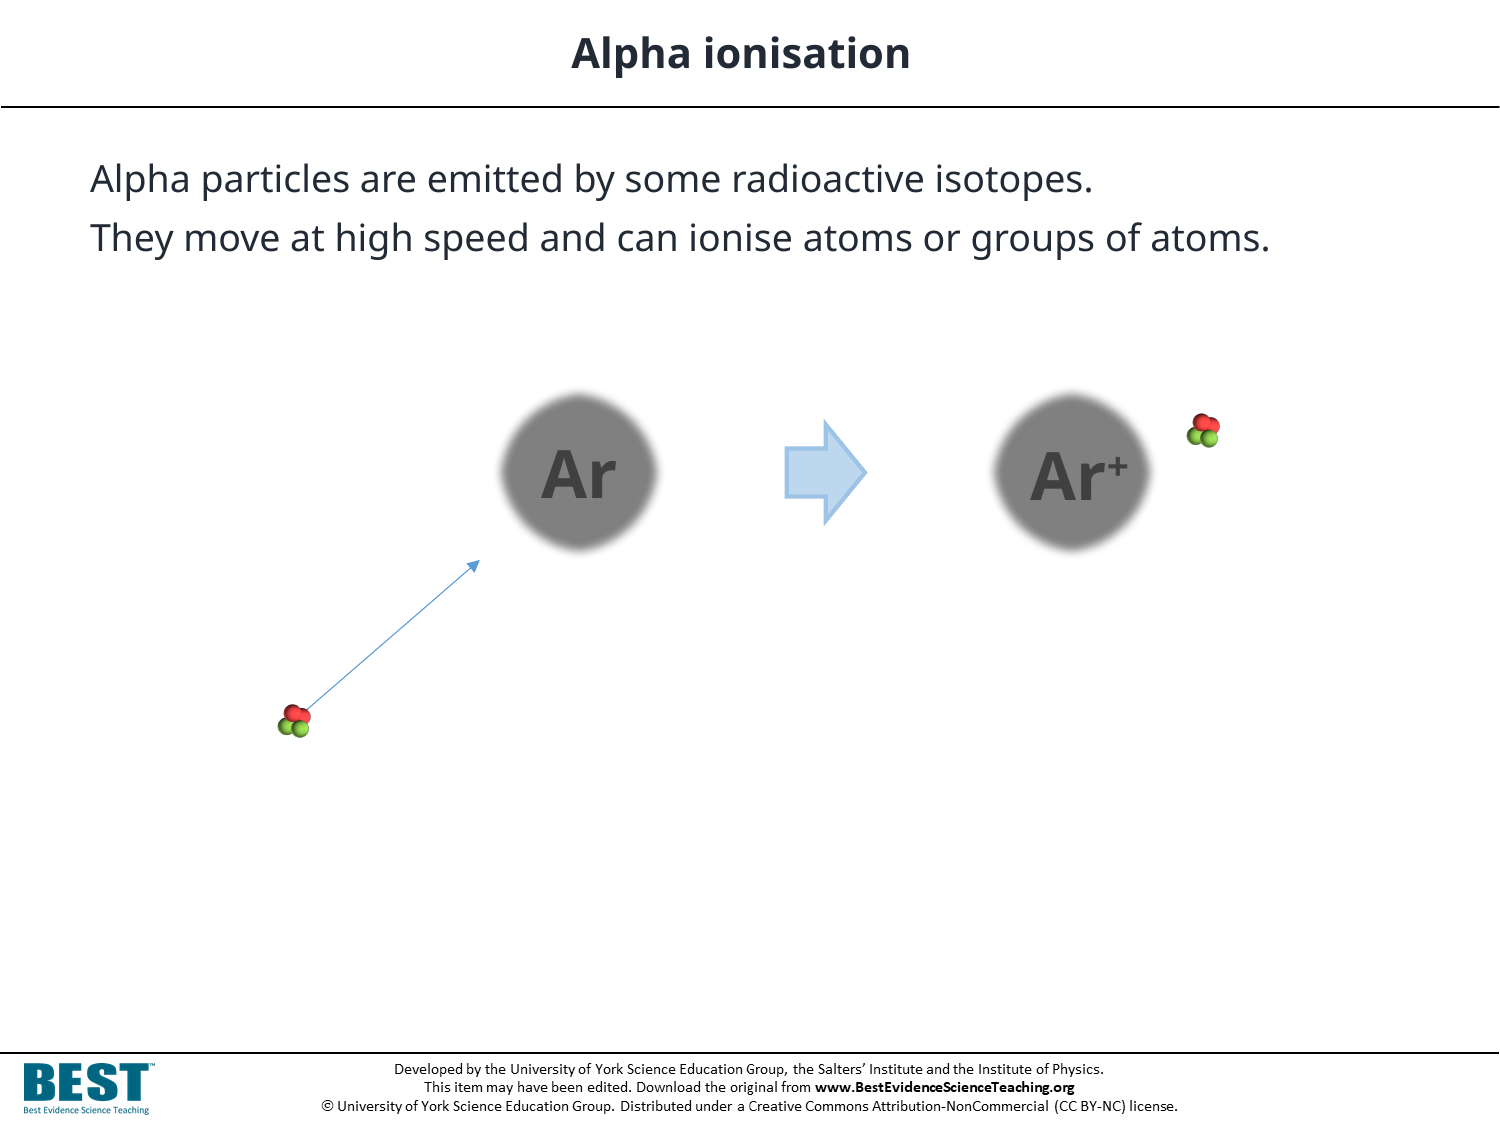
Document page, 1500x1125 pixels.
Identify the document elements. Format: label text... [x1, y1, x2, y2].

text_box Alpha ionisation [23, 4, 1471, 99]
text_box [273, 383, 1220, 741]
picture [0, 106, 1500, 1125]
